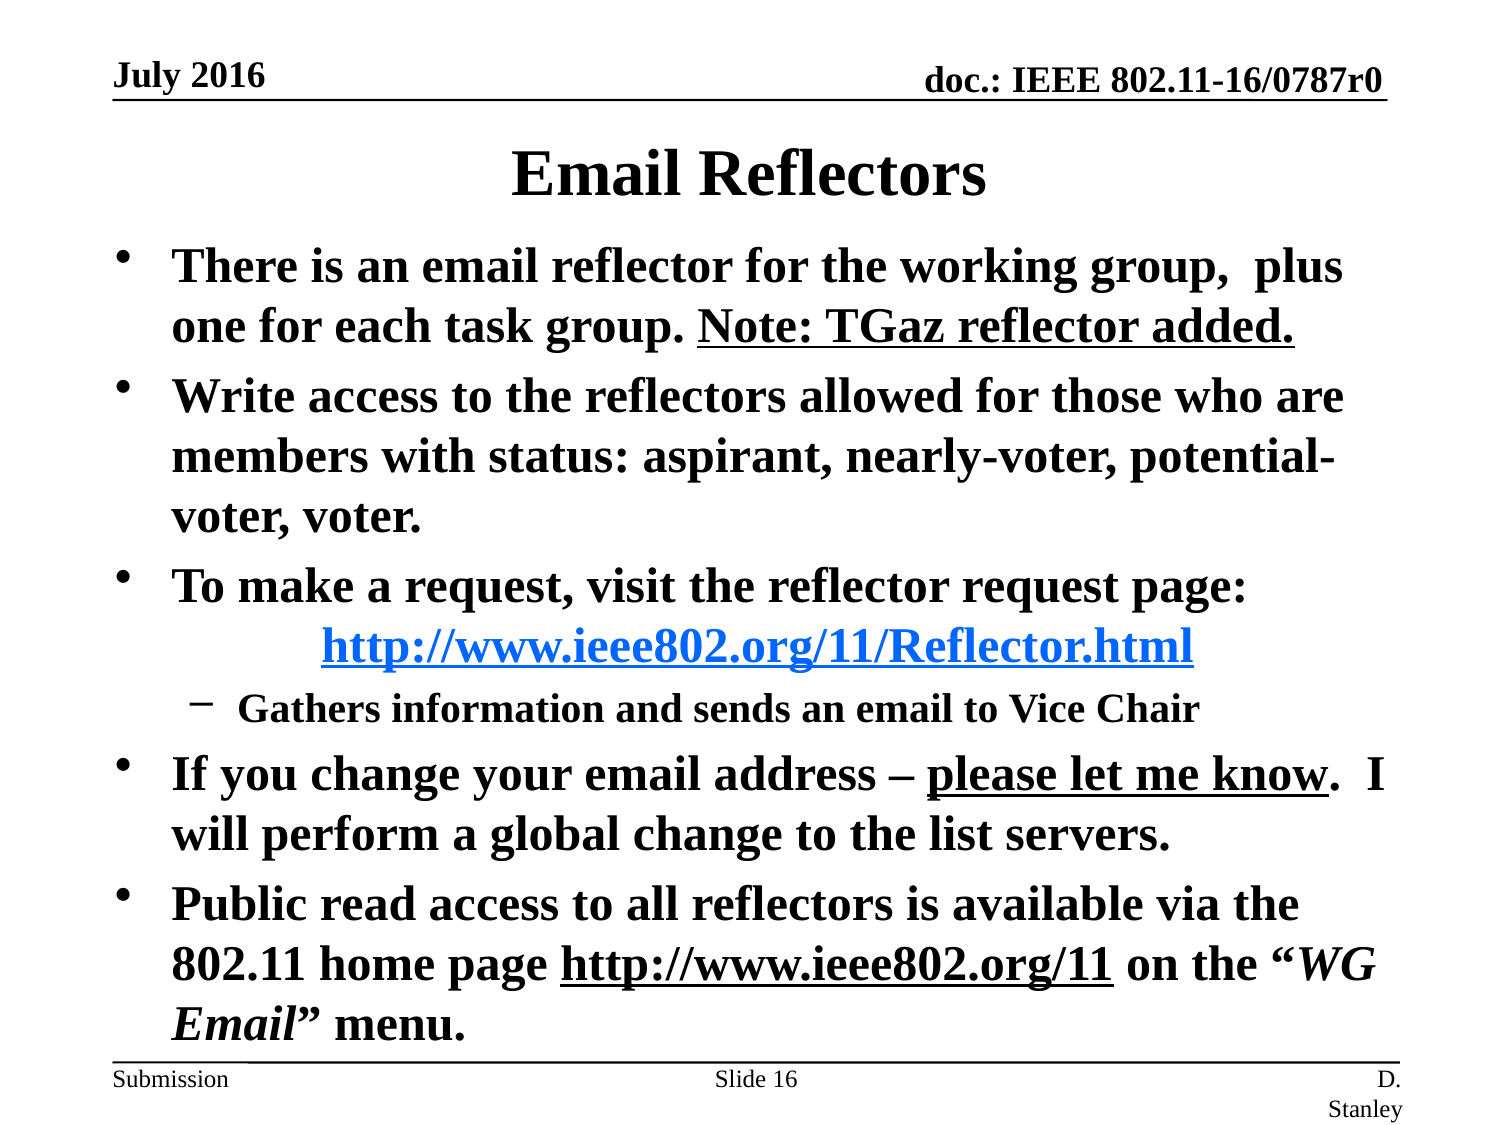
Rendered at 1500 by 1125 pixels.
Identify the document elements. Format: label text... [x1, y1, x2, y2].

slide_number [112, 49, 401, 96]
title Email Reflectors [112, 112, 1388, 224]
list There is an email reflector for the working group, plus one for each task group. Note: TGaz reflector added. Write access to the reflectors allowed for those who are members with status: aspirant, nearly-voter, potential-voter, voter. To make a request, visit the reflector request page: http://www.ieee802.org/11/Reflector.html Gathers information and sends an email to Vice Chair If you change your email address – please let me know. I will perform a global change to the list servers. Public read access to all reflectors is available via the 802.11 home page http://www.ieee802.org/11 on the “WG Email” menu. [99, 224, 1438, 1063]
slide_number Slide 16 [712, 1061, 800, 1093]
footer D. Stanley, HP Enterprise [1324, 1063, 1402, 1093]
